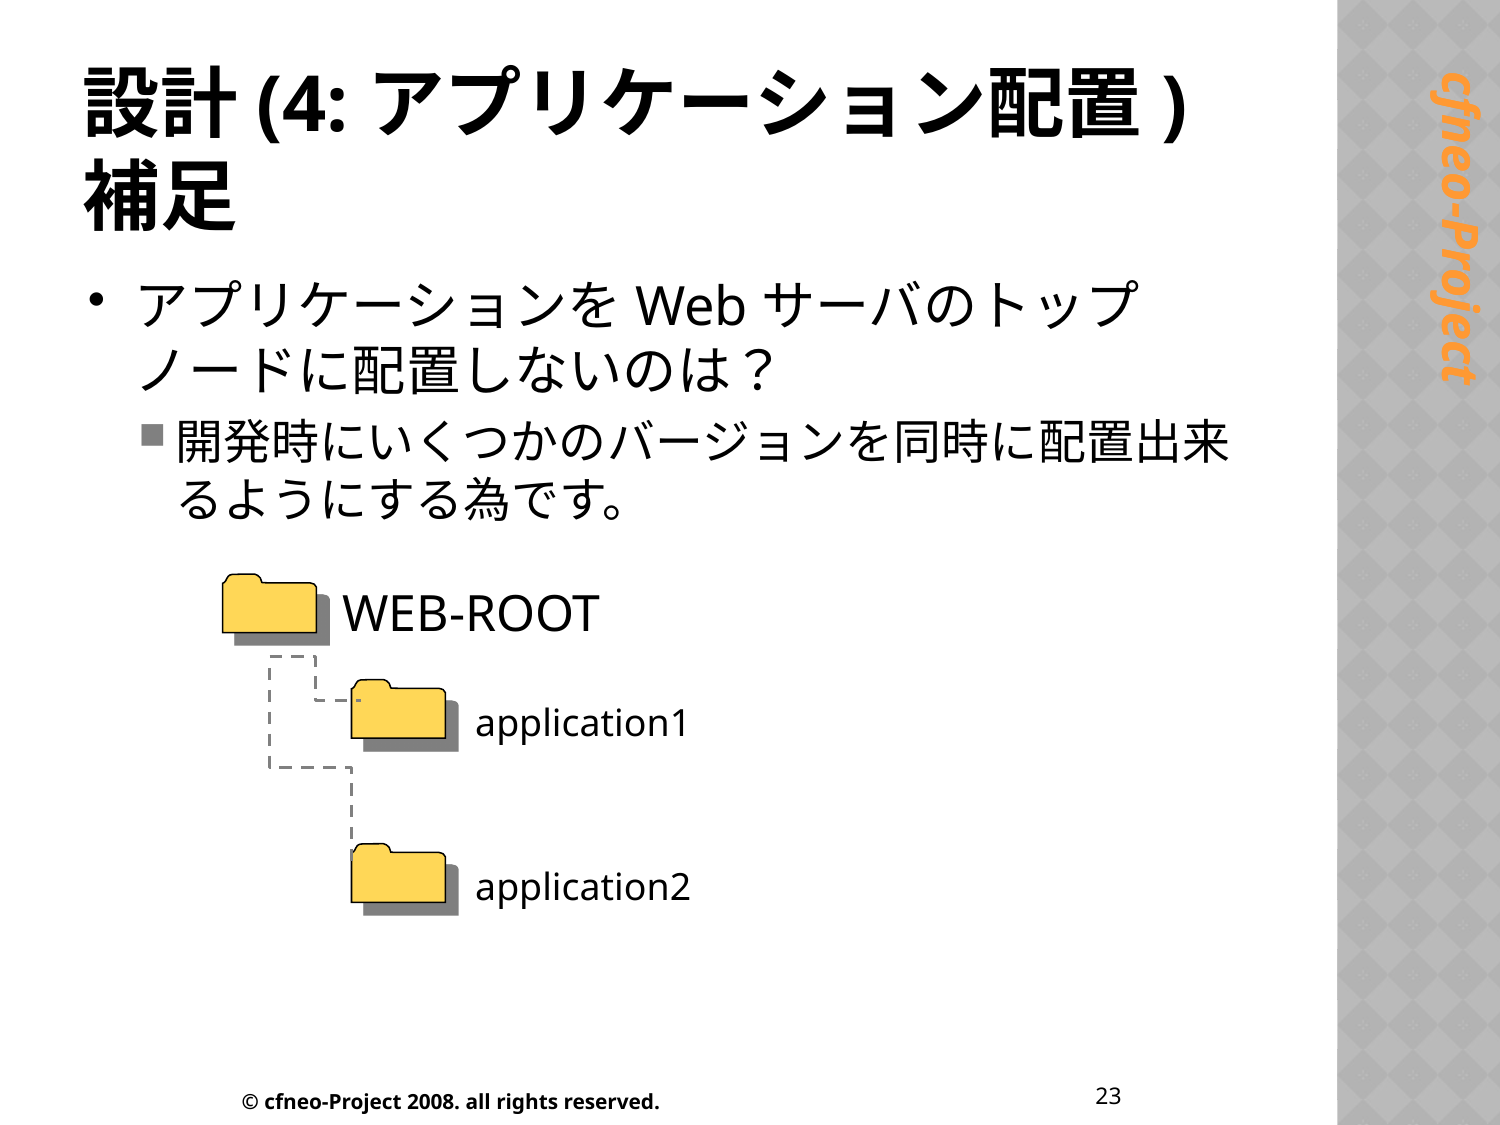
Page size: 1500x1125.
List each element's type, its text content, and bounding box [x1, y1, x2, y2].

text_box WEB-ROOT [327, 574, 616, 649]
footer © cfneo-Project 2008. all rights reserved. [75, 1075, 675, 1114]
text_box [351, 679, 446, 739]
text_box [351, 843, 446, 903]
text_box application1 [460, 691, 707, 752]
slide_number 23 [1025, 1075, 1122, 1113]
text_box [222, 574, 317, 633]
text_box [210, 726, 411, 809]
title 設計(4:アプリケーション配置) 補足 [75, 52, 1263, 240]
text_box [269, 655, 362, 702]
text_box application2 [460, 855, 707, 916]
list アプリケーションをWebサーバのトップノードに配置しないのは？ 開発時にいくつかのバージョンを同時に配置出来るようにする為です。 [75, 264, 1263, 1059]
